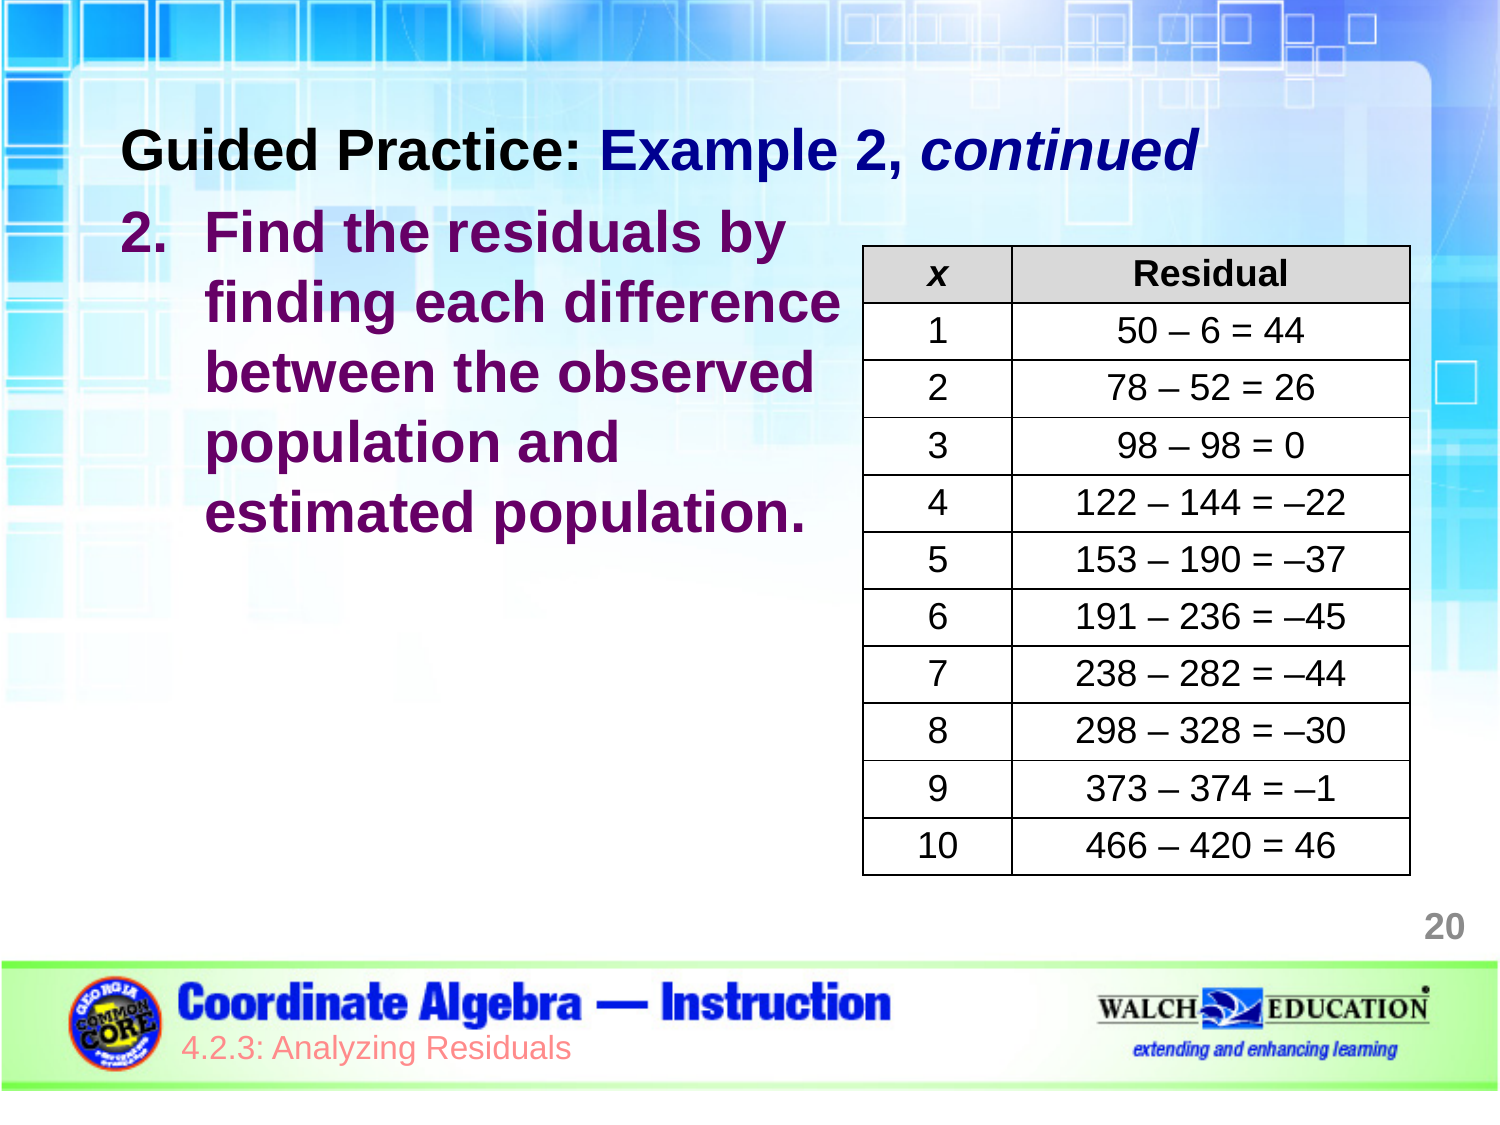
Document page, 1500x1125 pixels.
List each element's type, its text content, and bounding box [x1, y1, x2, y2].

table_cell 2 [864, 361, 1011, 417]
table_cell 6 [864, 590, 1011, 645]
slide_number 20 [1361, 901, 1481, 949]
table_cell 8 [864, 704, 1011, 760]
table_cell 10 [864, 819, 1011, 874]
table_cell 238 – 282 = –44 [1013, 647, 1409, 702]
table_cell 298 – 328 = –30 [1013, 704, 1409, 760]
table_cell 4 [864, 476, 1011, 531]
table_header x [864, 247, 1011, 302]
table_cell 191 – 236 = –45 [1013, 590, 1409, 645]
table_header Residual [1013, 247, 1409, 302]
table_cell 78 – 52 = 26 [1013, 361, 1409, 417]
subtitle Guided Practice: Example 2, continued Find the residuals by finding each difference between the observed population and estimated population. [105, 105, 1390, 925]
table_cell 122 – 144 = –22 [1013, 476, 1409, 531]
table_cell 466 – 420 = 46 [1013, 819, 1409, 874]
table_cell 9 [864, 761, 1011, 817]
table_cell 373 – 374 = –1 [1013, 761, 1409, 817]
table_cell 50 – 6 = 44 [1013, 304, 1409, 359]
table_cell 98 – 98 = 0 [1013, 418, 1409, 474]
footer 4.2.3: Analyzing Residuals [166, 1024, 1080, 1069]
table_cell 7 [864, 647, 1011, 702]
table_cell 3 [864, 418, 1011, 474]
picture [1, 0, 1500, 1091]
table_cell 1 [864, 304, 1011, 359]
table_cell 153 – 190 = –37 [1013, 533, 1409, 588]
table_cell 5 [864, 533, 1011, 588]
